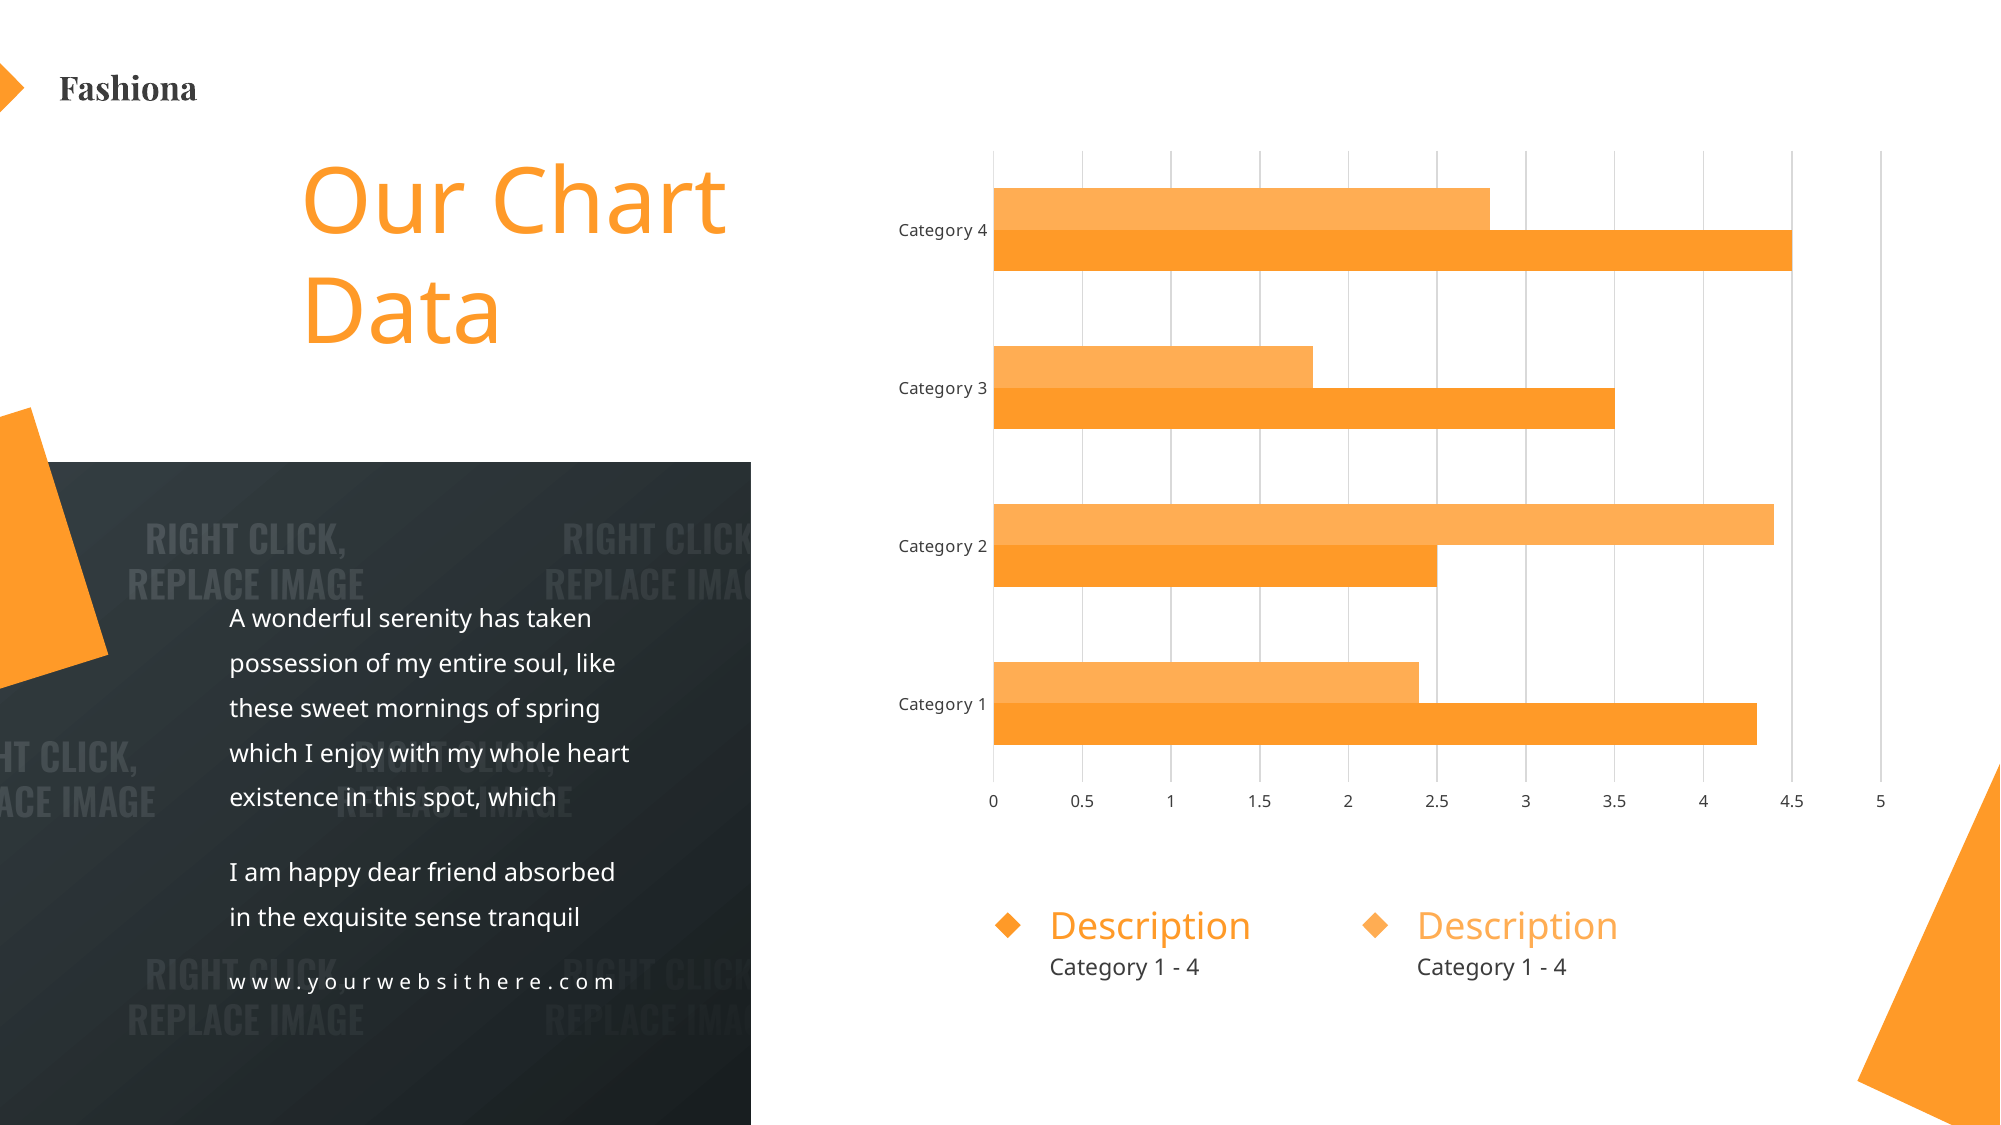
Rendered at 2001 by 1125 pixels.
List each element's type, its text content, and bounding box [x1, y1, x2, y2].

text_box [1360, 910, 1390, 940]
text_box [1856, 763, 2000, 1125]
text_box Description [1034, 894, 1299, 945]
picture [0, 462, 750, 1125]
chart [877, 136, 1907, 826]
title Our Chart Data [285, 133, 777, 371]
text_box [59, 74, 198, 101]
text_box Category 1 - 4 [1034, 945, 1367, 988]
text_box Description [1402, 894, 1667, 945]
text_box [993, 910, 1023, 940]
text_box [0, 406, 49, 462]
text_box Category 1 - 4 [1402, 945, 1734, 988]
text_box [0, 61, 26, 114]
